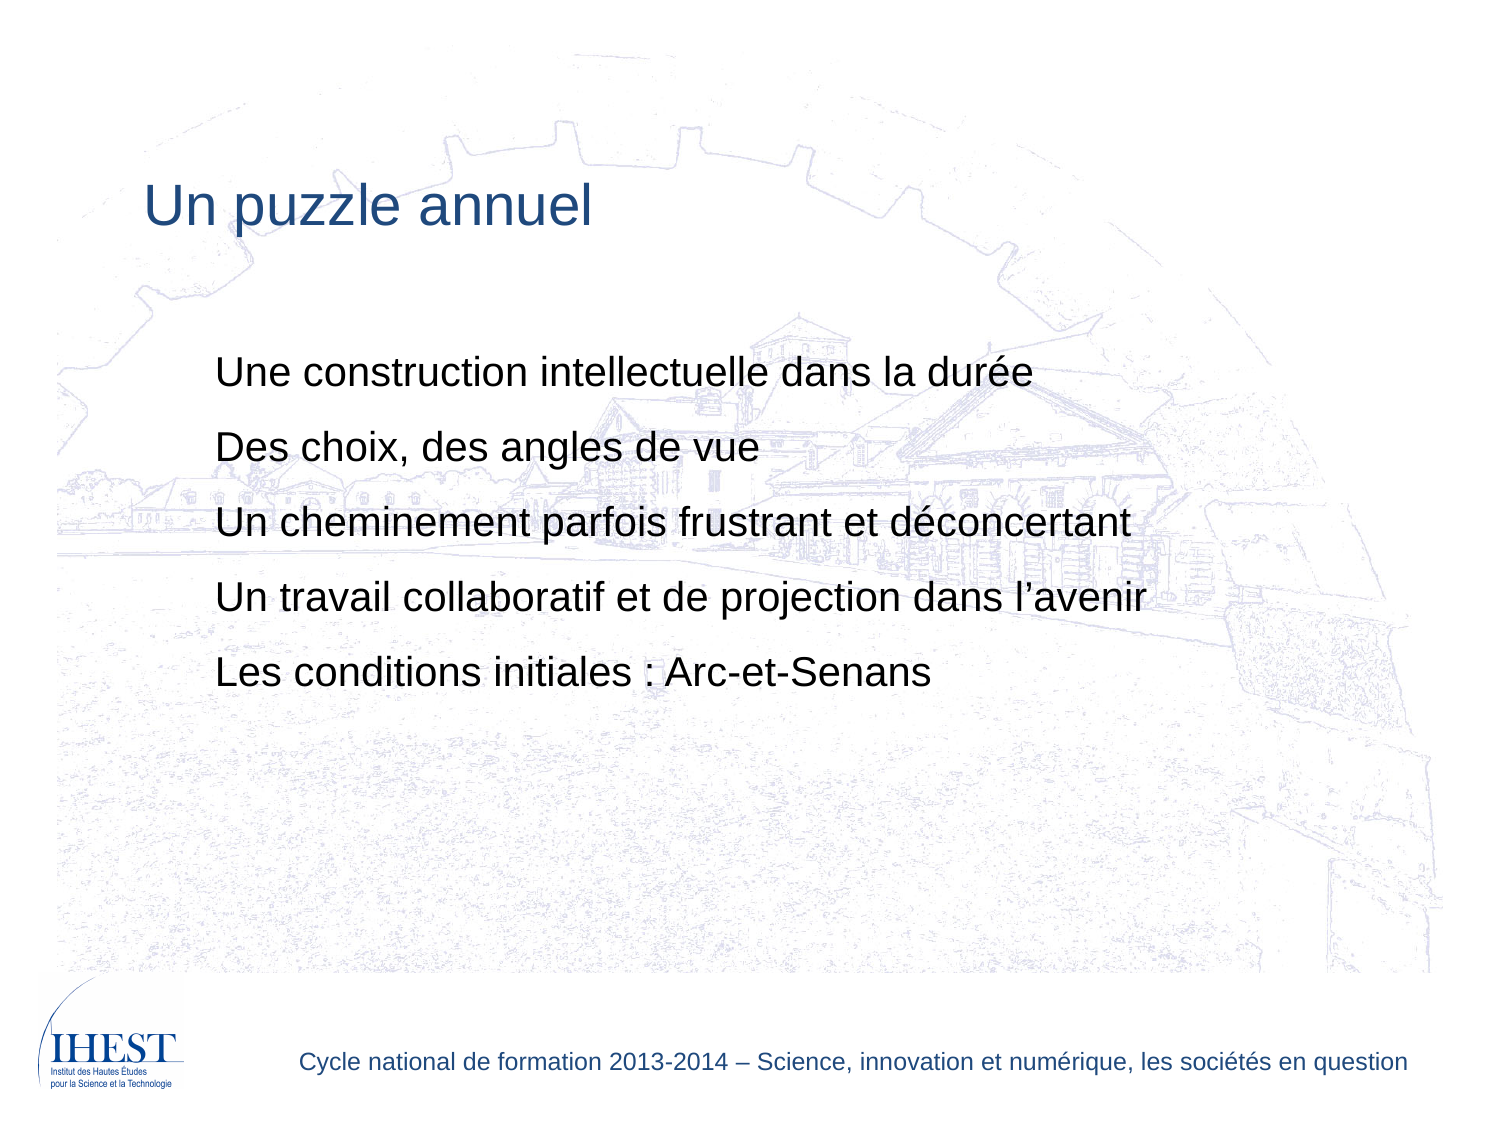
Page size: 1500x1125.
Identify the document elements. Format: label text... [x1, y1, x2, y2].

list Une construction intellectuelle dans la durée Des choix, des angles de vue Un cheminement parfois frustrant et déconcertant Un travail collaboratif et de projection dans l’avenir Les conditions initiales : Arc-et-Senans [200, 262, 1425, 1005]
text_box Un puzzle annuel [128, 159, 1372, 263]
picture [38, 45, 1443, 1089]
